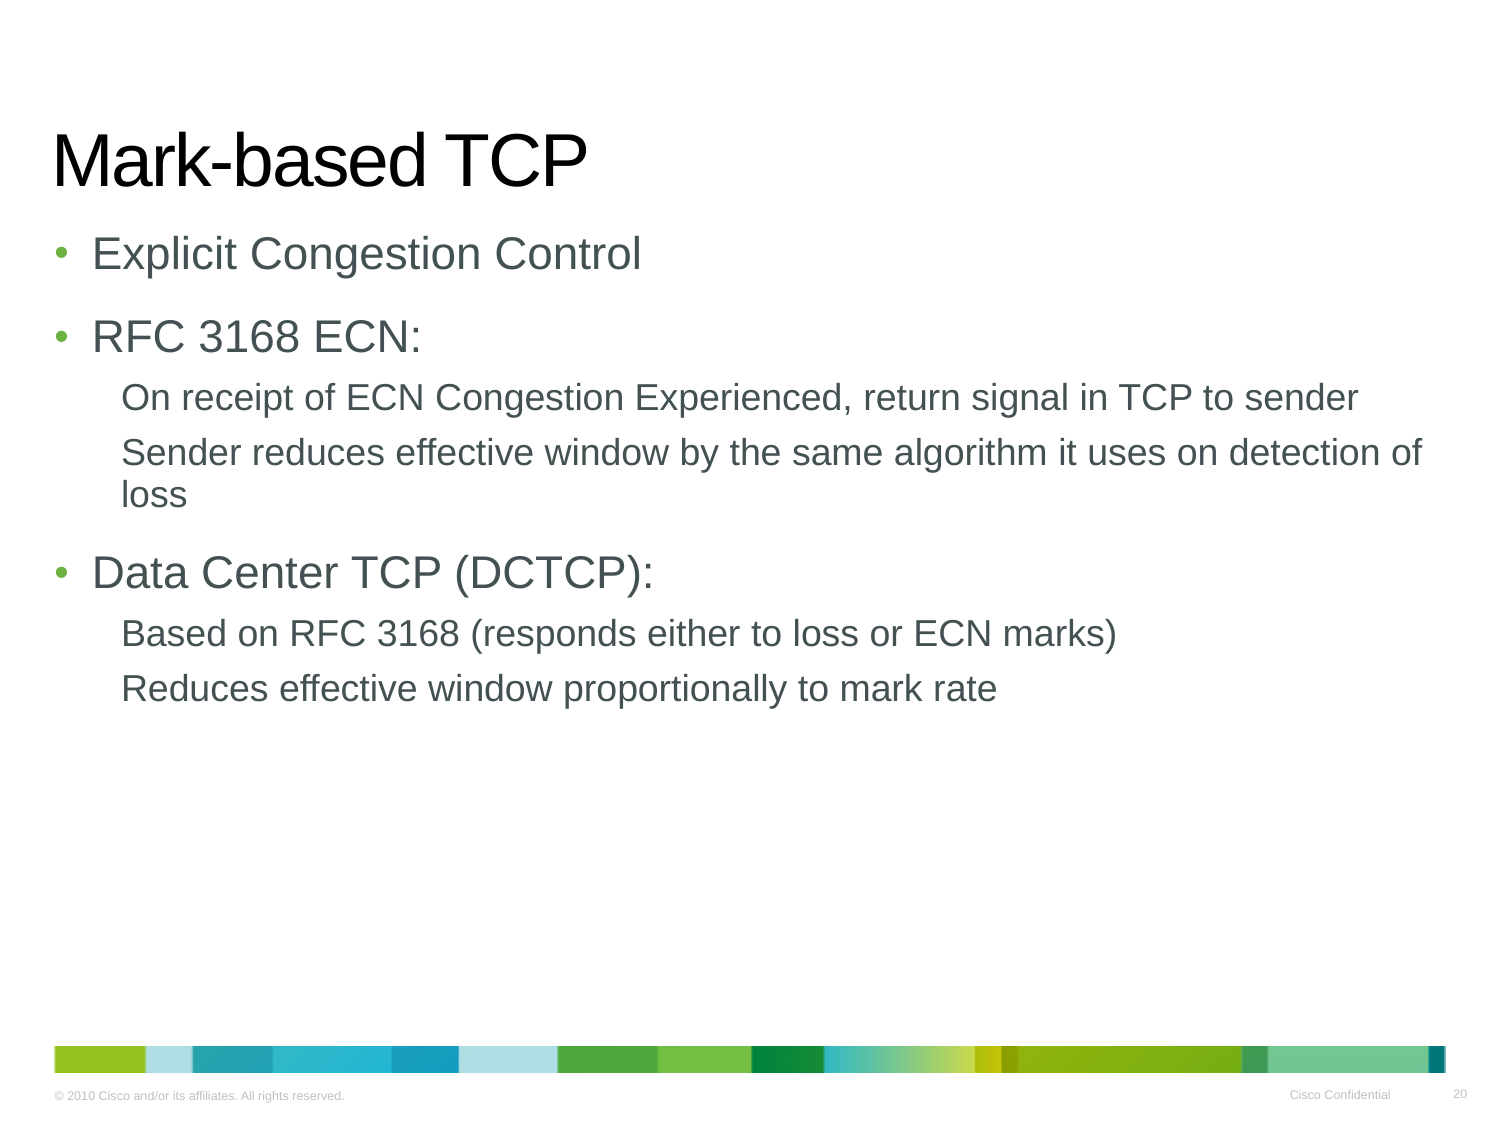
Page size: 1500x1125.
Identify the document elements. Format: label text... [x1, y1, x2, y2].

list Explicit Congestion Control RFC 3168 ECN: On receipt of ECN Congestion Experienced, return signal in TCP to sender Sender reduces effective window by the same algorithm it uses on detection of loss Data Center TCP (DCTCP): Based on RFC 3168 (responds either to loss or ECN marks) Reduces effective window proportionally to mark rate [39, 220, 1447, 1035]
title Mark-based TCP [37, 70, 1447, 209]
picture [54, 1046, 1446, 1073]
